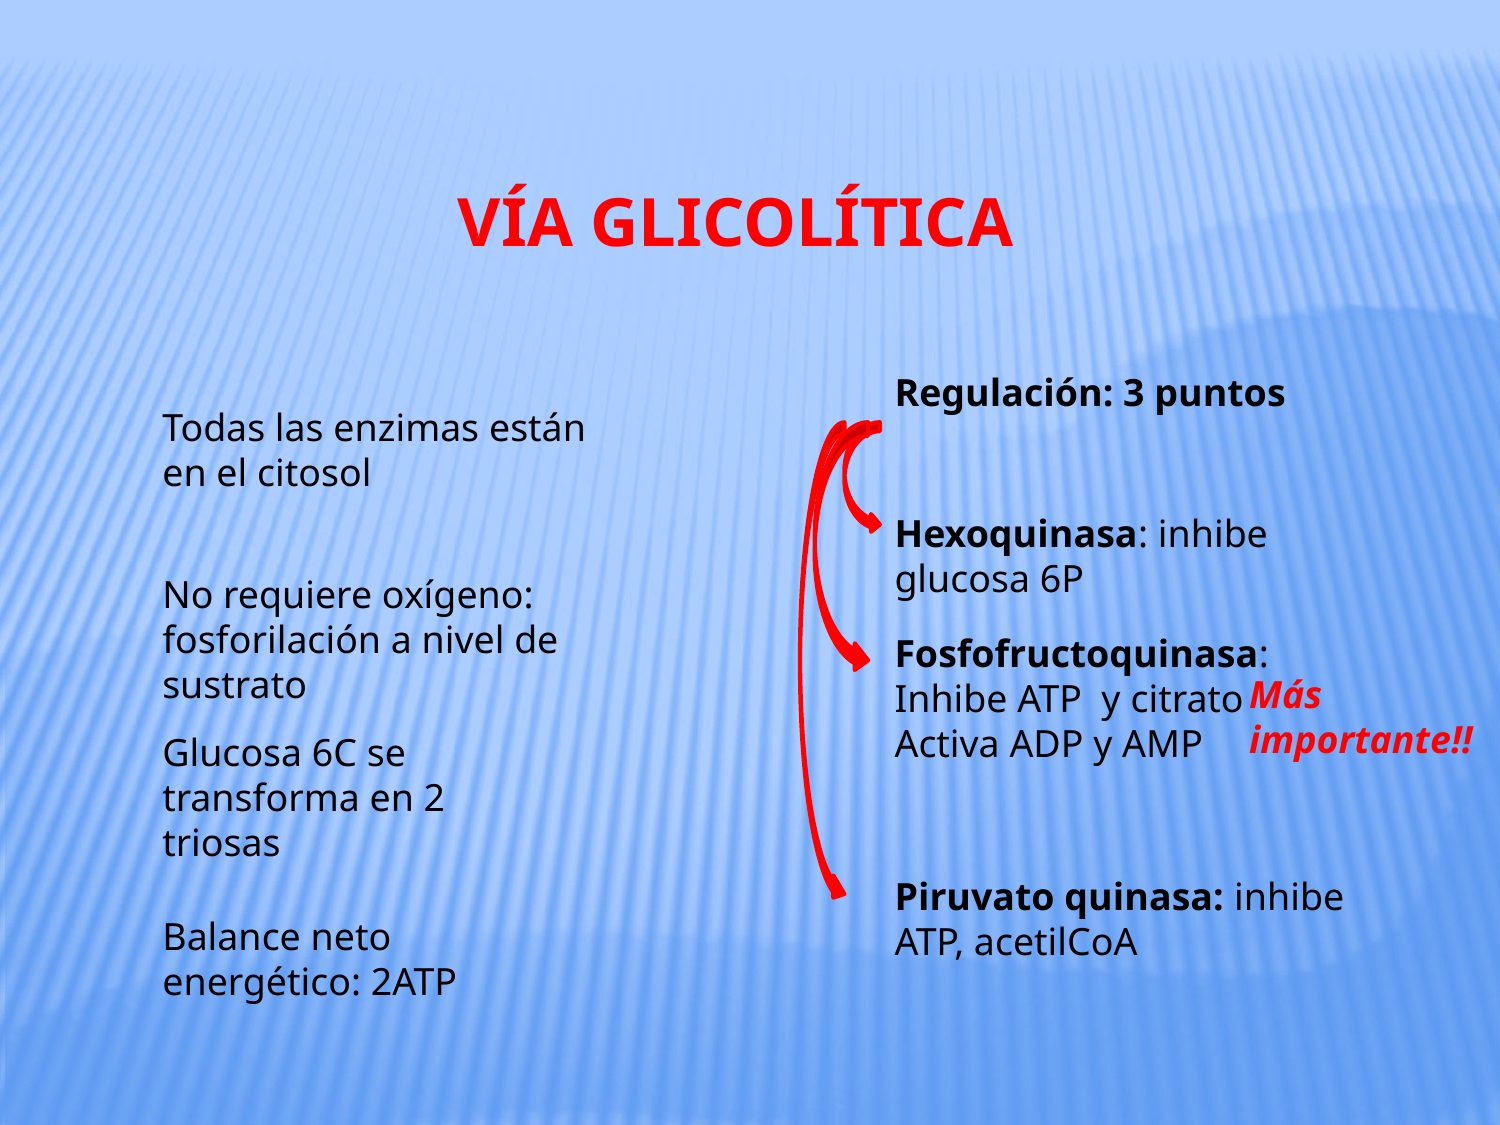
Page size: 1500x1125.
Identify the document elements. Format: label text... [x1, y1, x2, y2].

text_box Todas las enzimas están en el citosol [147, 397, 609, 502]
text_box VÍA GLICOLÍTICA [442, 172, 1099, 268]
text_box [871, 420, 882, 435]
text_box [812, 420, 871, 672]
text_box Piruvato quinasa: inhibe ATP, acetilCoA [879, 865, 1388, 971]
text_box No requiere oxígeno: fosforilación a nivel de sustrato [147, 563, 609, 714]
text_box [842, 439, 882, 534]
text_box Hexoquinasa: inhibe glucosa 6P [879, 503, 1388, 608]
text_box Balance neto energético: 2ATP [147, 905, 491, 1010]
text_box Más importante!! [1234, 663, 1500, 769]
text_box Fosfofructoquinasa: Inhibe ATP y citrato Activa ADP y AMP [879, 623, 1317, 773]
text_box [797, 420, 847, 900]
text_box Glucosa 6C se transforma en 2 triosas [147, 721, 585, 872]
text_box Regulación: 3 puntos [879, 361, 1388, 422]
